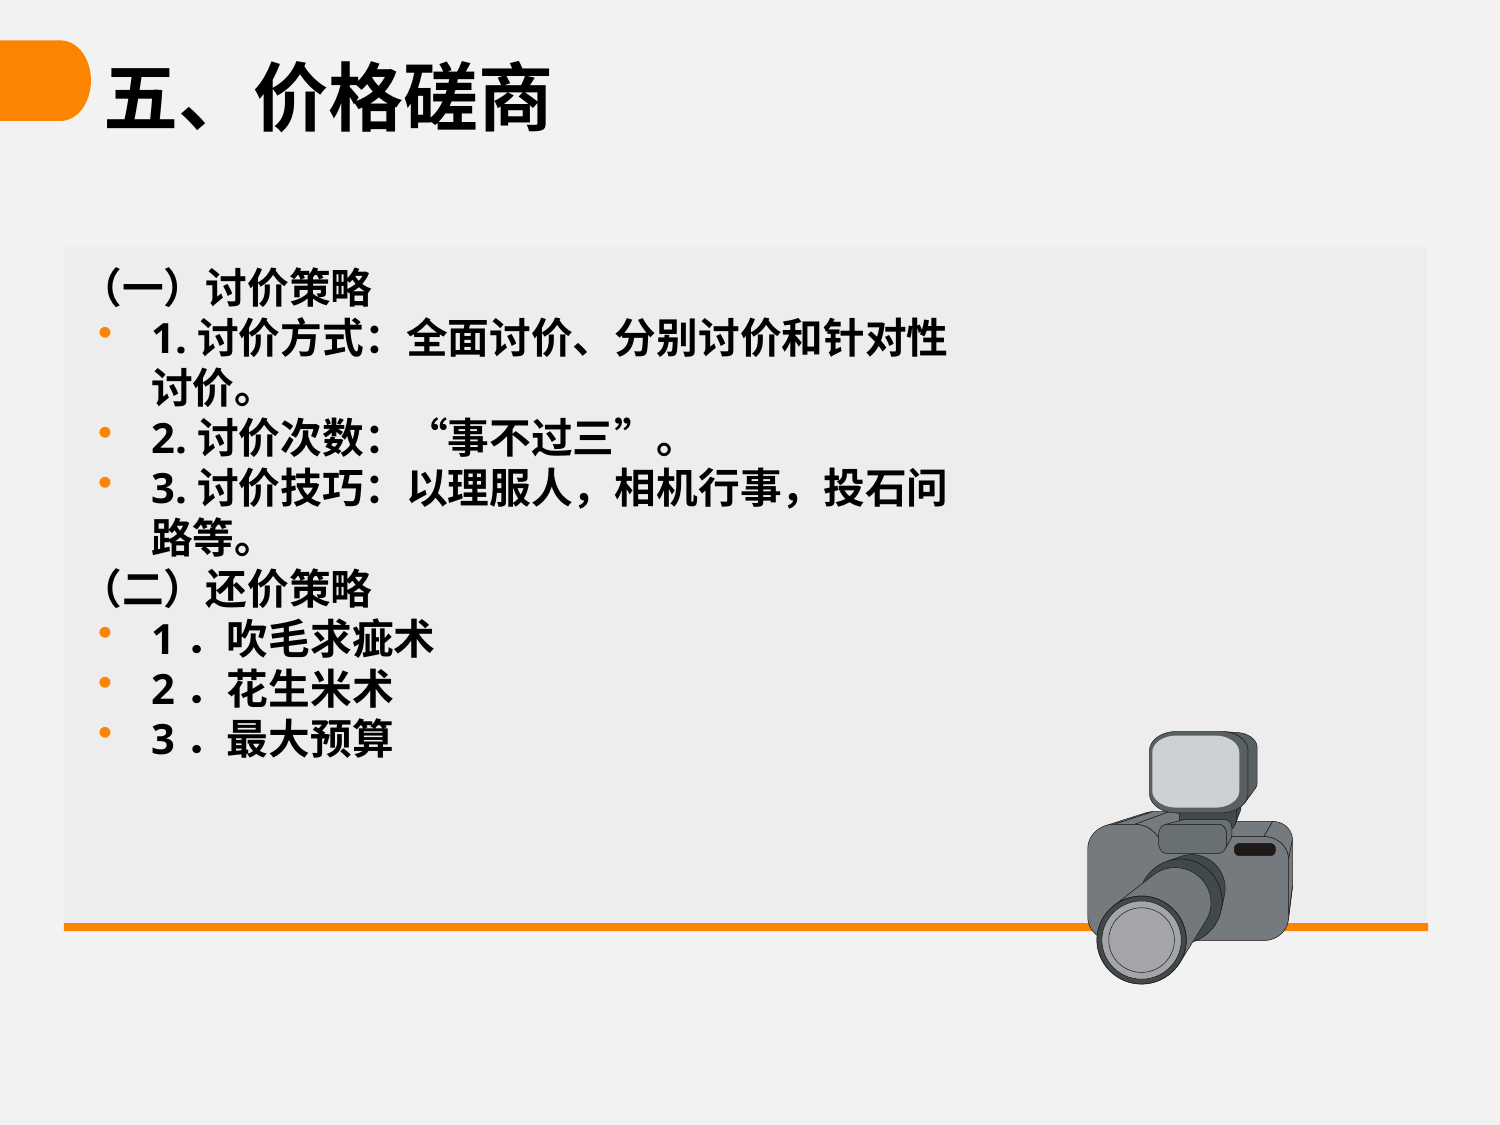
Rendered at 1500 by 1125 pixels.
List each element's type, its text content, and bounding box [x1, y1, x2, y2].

picture [1087, 731, 1293, 985]
title 五、价格磋商 [89, 55, 1046, 135]
list （一）讨价策略 1.讨价方式：全面讨价、分别讨价和针对性讨价。 2.讨价次数：“事不过三”。 3.讨价技巧：以理服人，相机行事，投石问路等。 （二）还价策略 1．吹毛求疵术 2．花生米术 3．最大预算 [69, 256, 984, 732]
